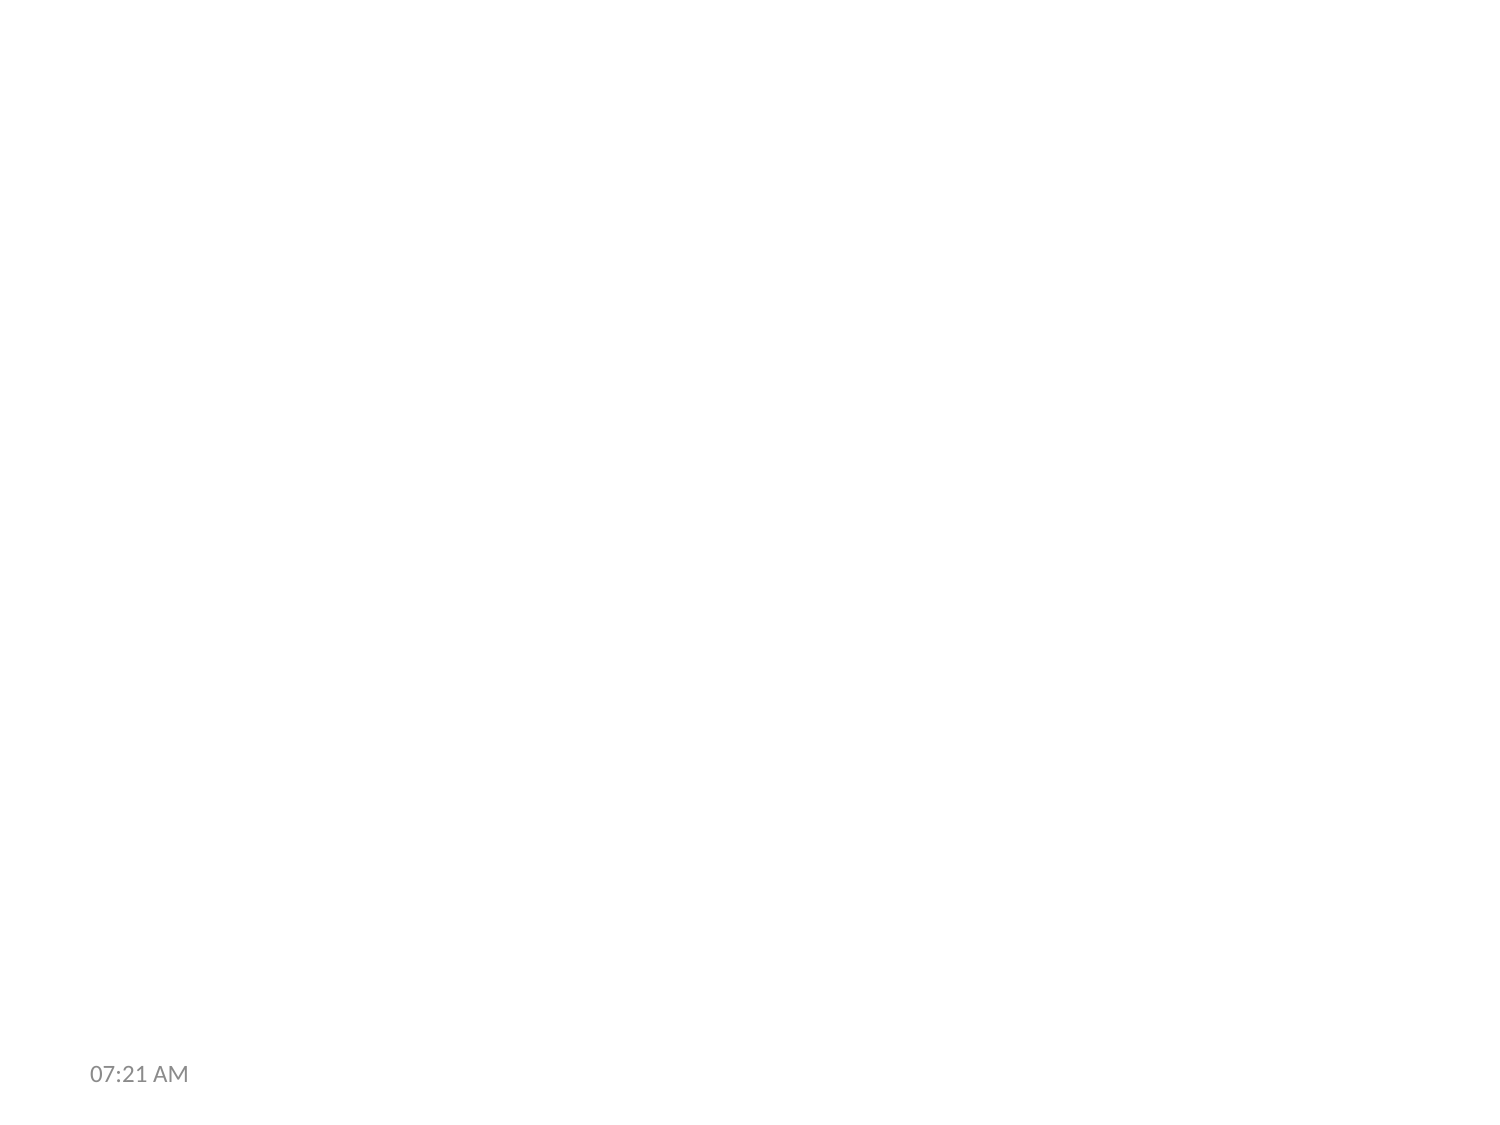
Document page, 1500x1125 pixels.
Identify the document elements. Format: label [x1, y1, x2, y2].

slide_number [75, 1042, 425, 1103]
